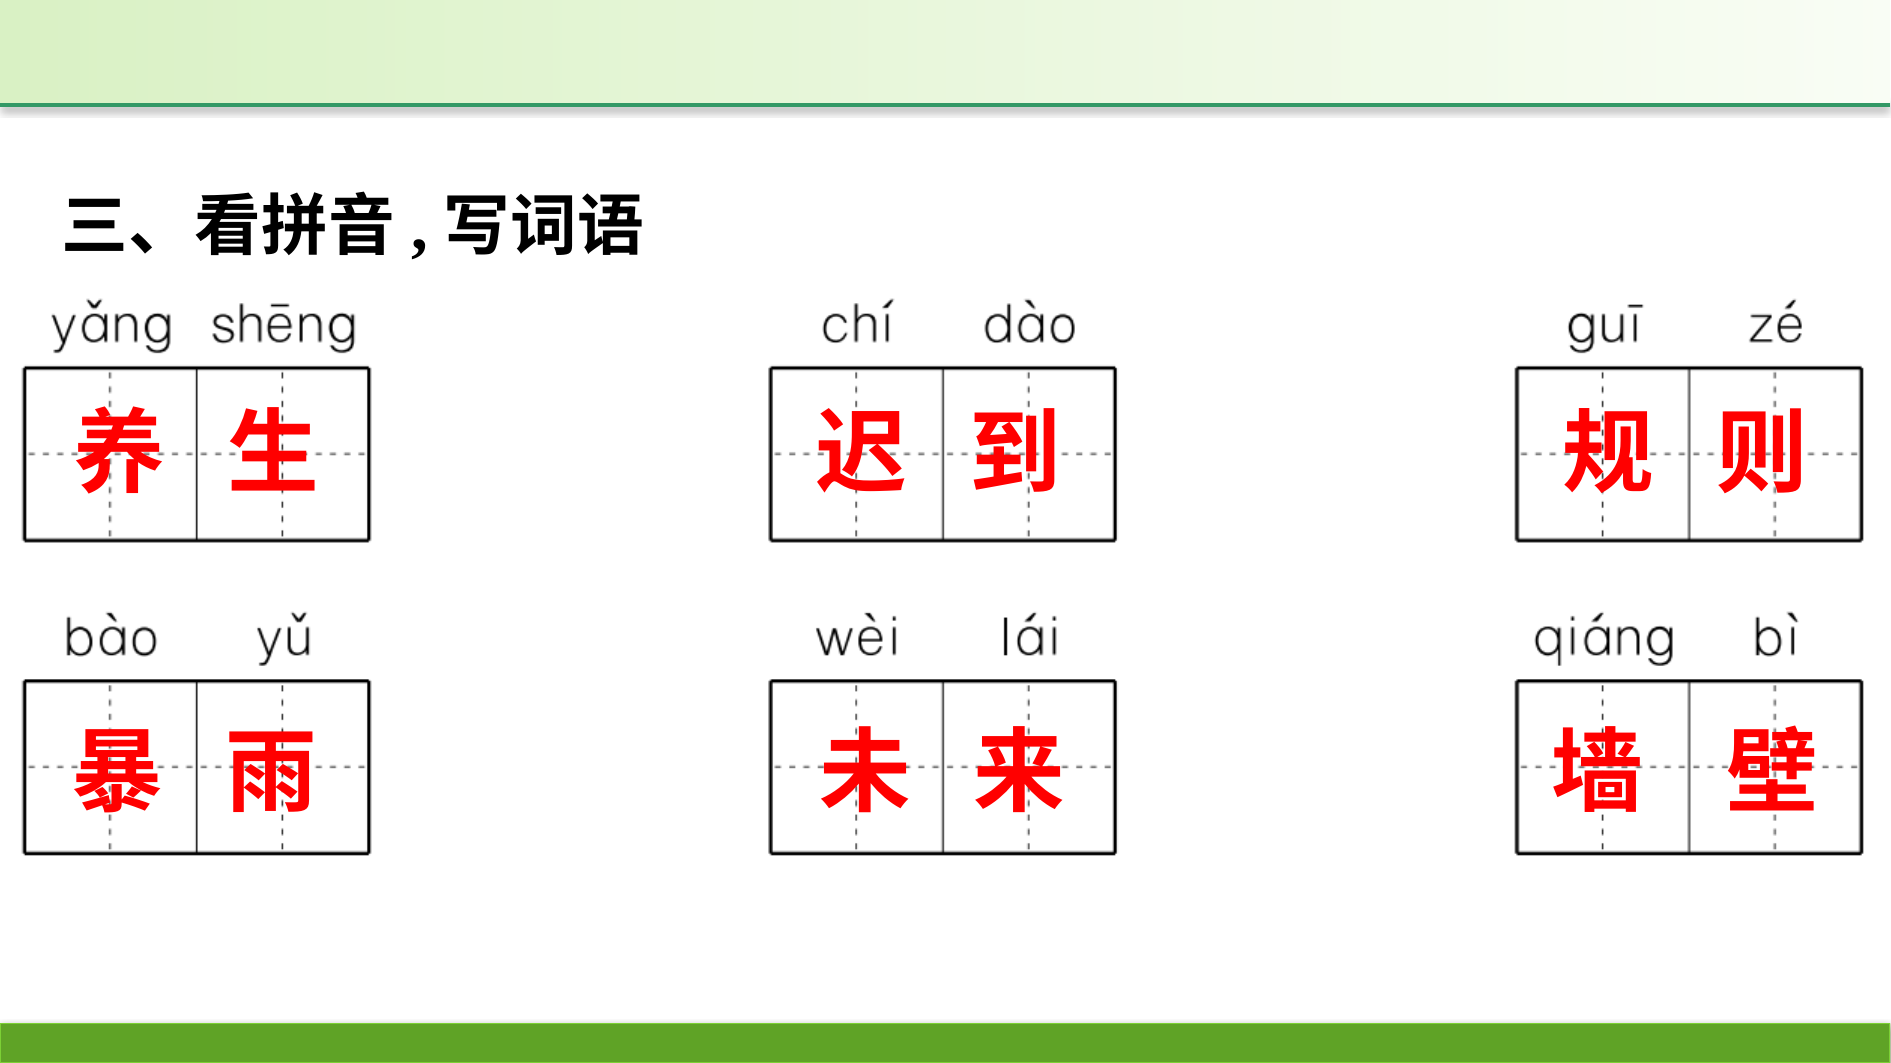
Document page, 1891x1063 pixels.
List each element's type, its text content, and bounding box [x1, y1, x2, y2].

picture [16, 292, 1874, 860]
text_box 三、看拼音,写词语 [46, 151, 675, 271]
